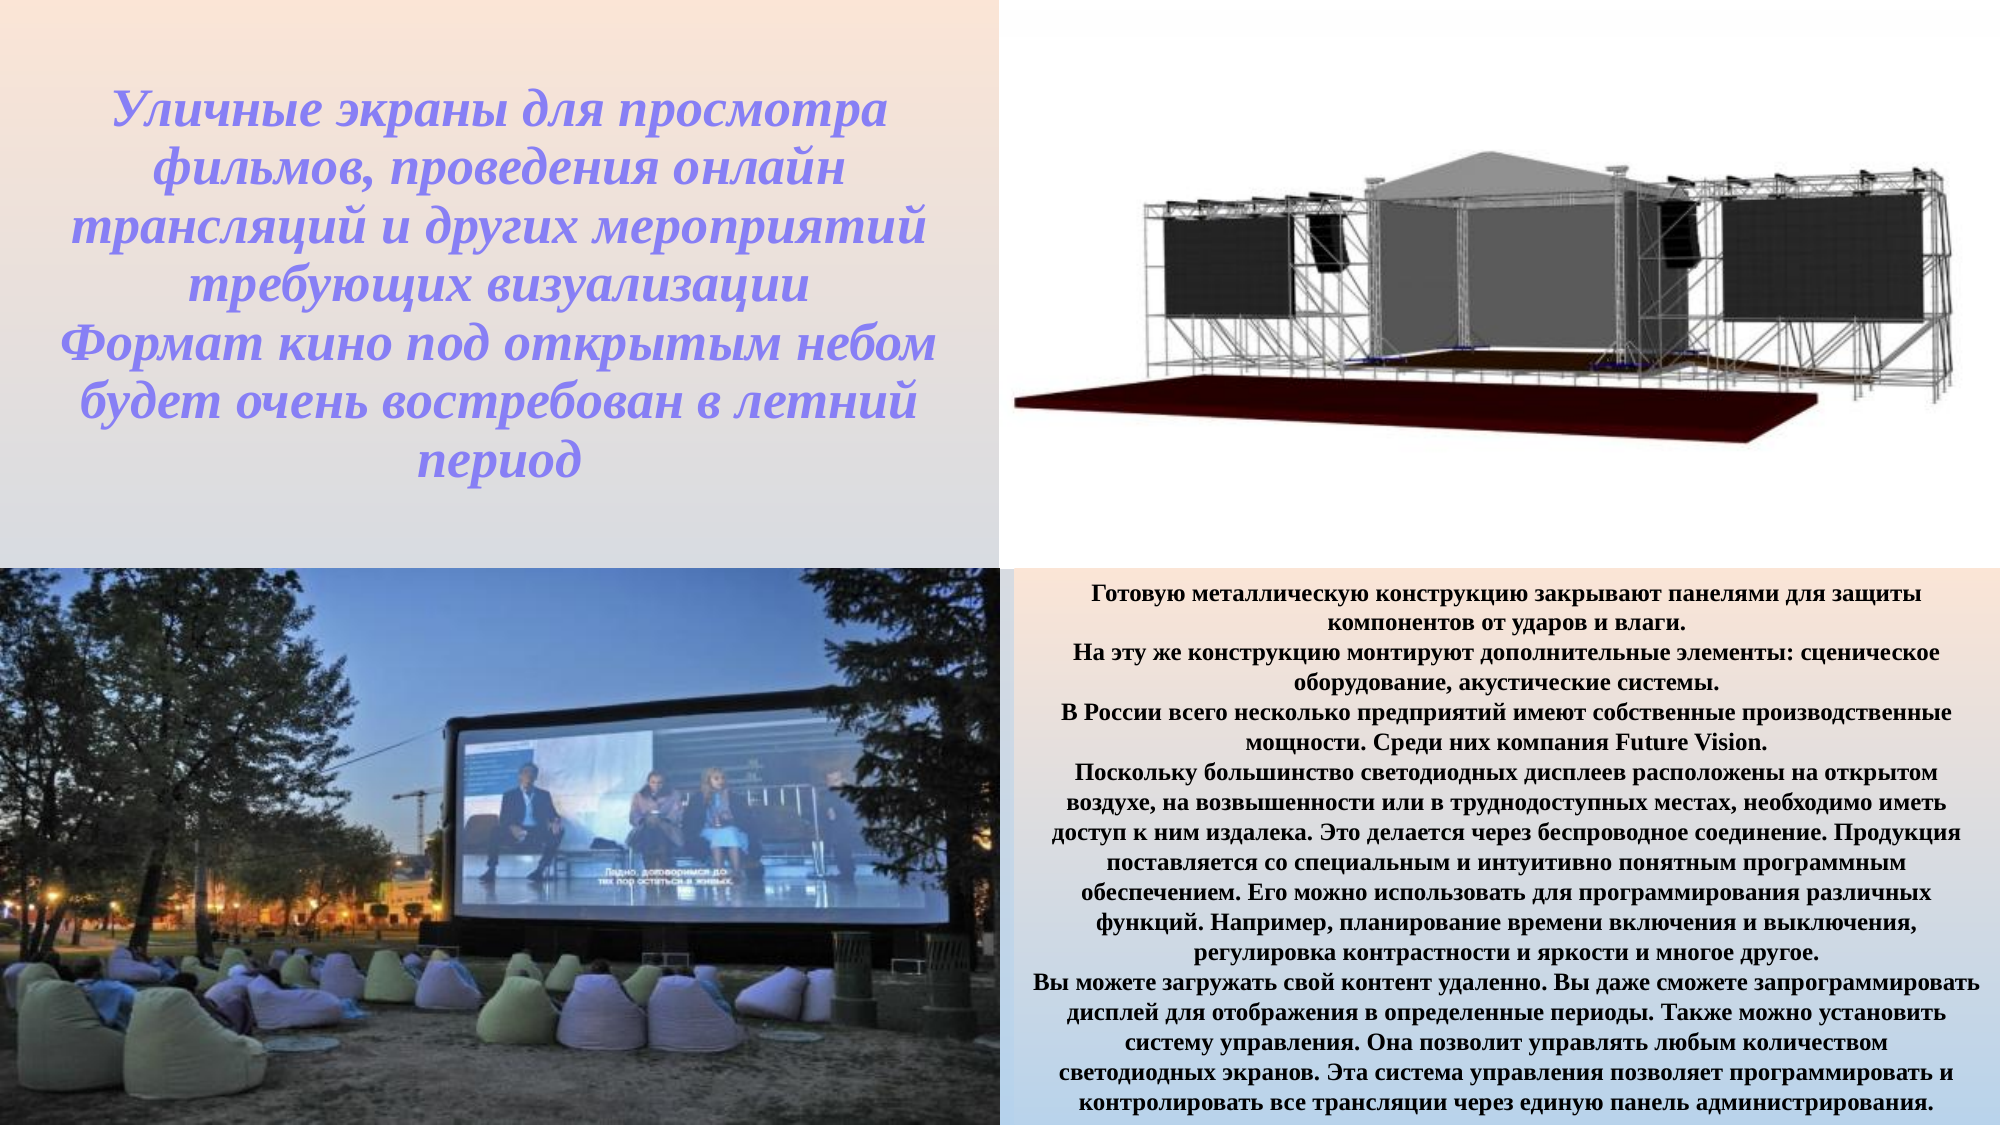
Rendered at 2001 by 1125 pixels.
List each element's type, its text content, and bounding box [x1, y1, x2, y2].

title Уличные экраны для просмотра фильмов, проведения онлайн трансляций и других мероприятий требующих визуализации Формат кино под открытым небом будет очень востребован в летний период [0, 0, 999, 568]
picture [0, 0, 2000, 1125]
text_box Готовую металлическую конструкцию закрывают панелями для защиты компонентов от ударов и влаги. На эту же конструкцию монтируют дополнительные элементы: сценическое оборудование, акустические системы. В России всего несколько предприятий имеют собственные производственные мощности. Среди них компания Future Vision. Поскольку большинство светодиодных дисплеев расположены на открытом воздухе, на возвышенности или в труднодоступных местах, необходимо иметь доступ к ним издалека. Это делается через беспроводное соединение. Продукция поставляется со специальным и интуитивно понятным программным обеспечением. Его можно использовать для программирования различных функций. Например, планирование времени включения и выключения, регулировка контрастности и яркости и многое другое. Вы можете загружать свой контент удаленно. Вы даже сможете запрограммировать дисплей для отображения в определенные периоды. Также можно установить систему управления. Она позволит управлять любым количеством светодиодных экранов. Эта система управления позволяет программировать и контролировать все трансляции через единую панель администрирования. [1014, 569, 2000, 1125]
